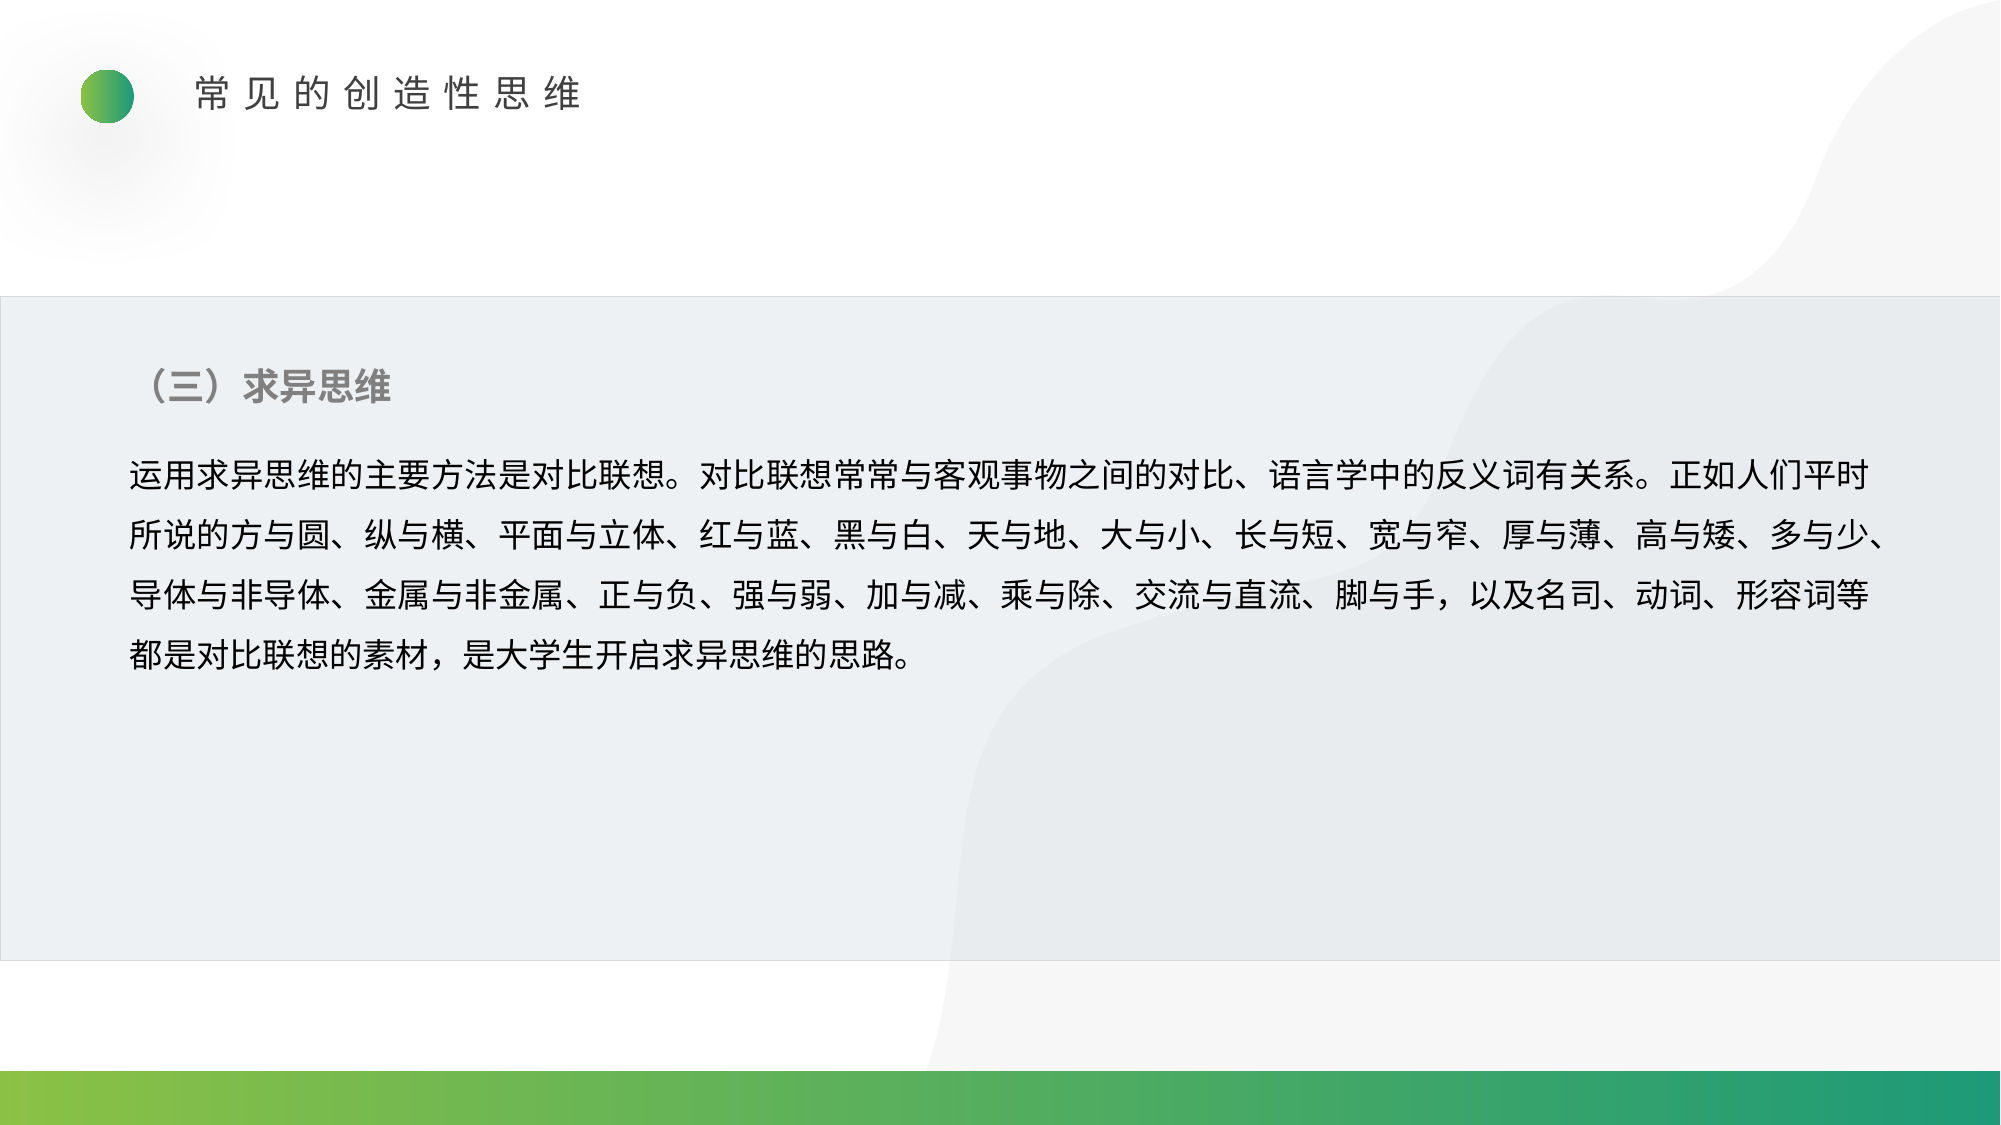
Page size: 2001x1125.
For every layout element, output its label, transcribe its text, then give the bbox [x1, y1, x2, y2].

text_box 常见的创造性思维 [178, 62, 749, 123]
text_box （三）求异思维 [115, 355, 981, 416]
text_box [0, 295, 2000, 961]
text_box 运用求异思维的主要方法是对比联想。对比联想常常与客观事物之间的对比、语言学中的反义词有关系。正如人们平时所说的方与圆、纵与横、平面与立体、红与蓝、黑与白、天与地、大与小、长与短、宽与窄、厚与薄、高与矮、多与少、导体与非导体、金属与非金属、正与负、强与弱、加与减、乘与除、交流与直流、脚与手，以及名司、动词、形容词等都是对比联想的素材，是大学生开启求异思维的思路。 [115, 427, 1885, 682]
